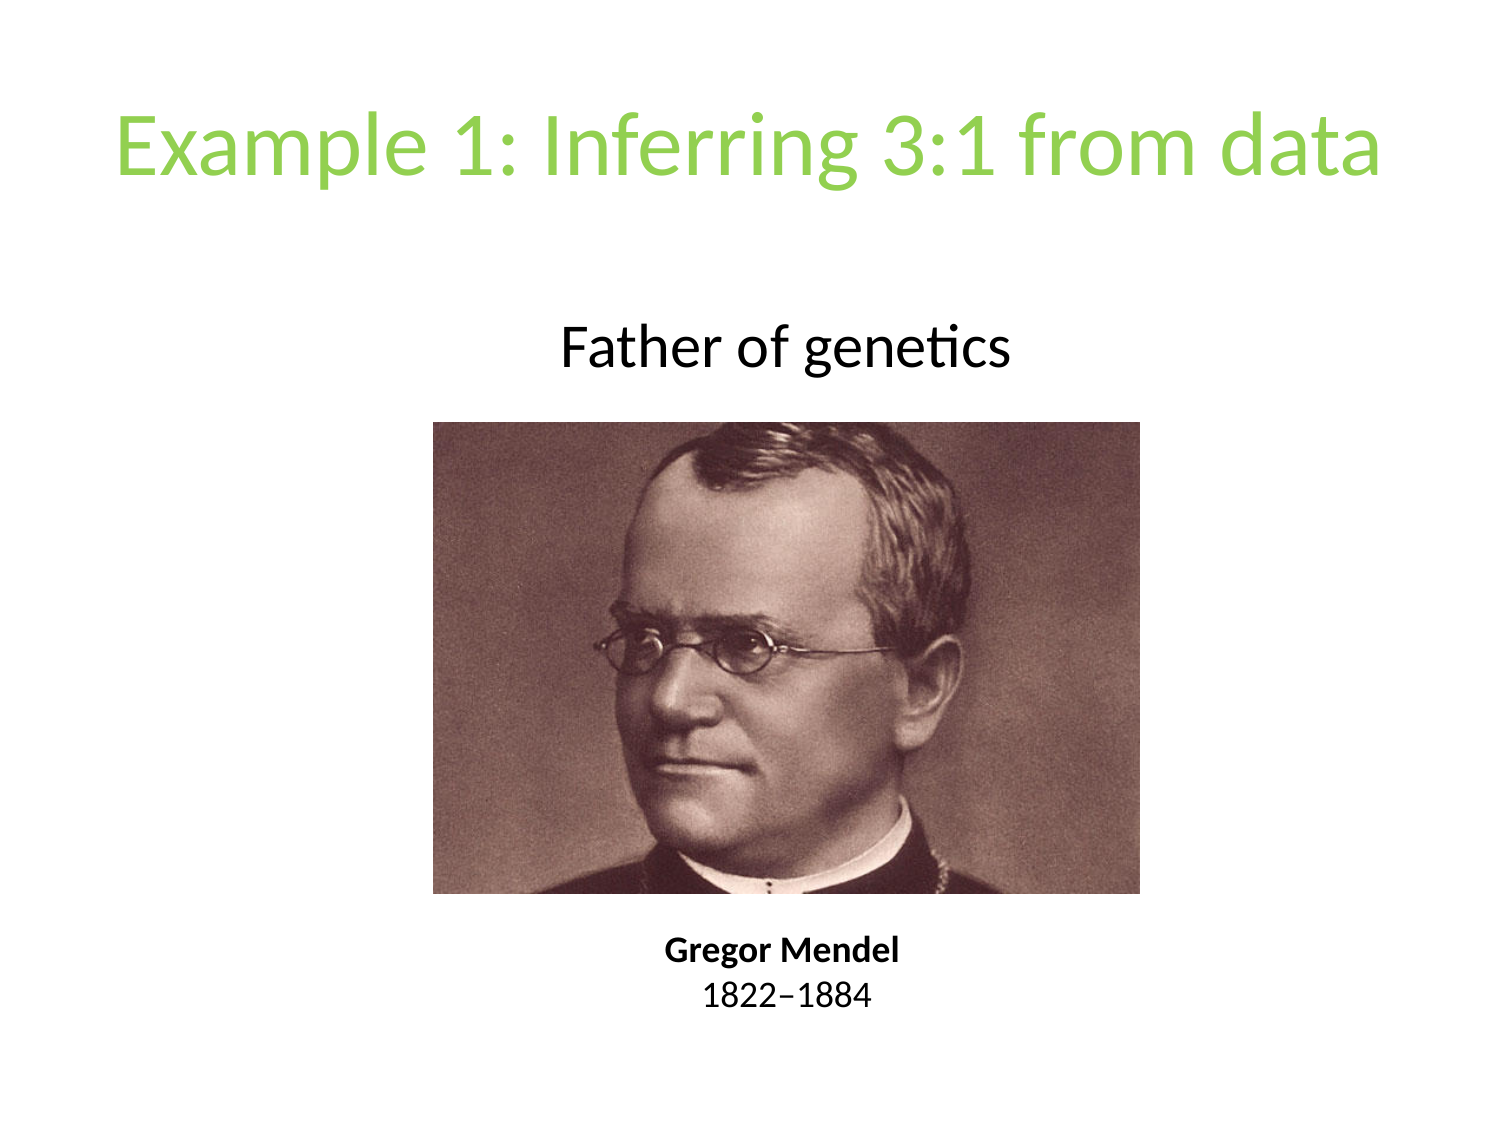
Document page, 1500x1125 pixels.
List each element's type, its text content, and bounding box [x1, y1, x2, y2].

title Example 1: Inferring 3:1 from data [75, 45, 1425, 233]
text_box Gregor Mendel 1822–1884 [411, 918, 1162, 1023]
picture [433, 421, 1141, 894]
text_box Father of genetics [545, 297, 1028, 387]
